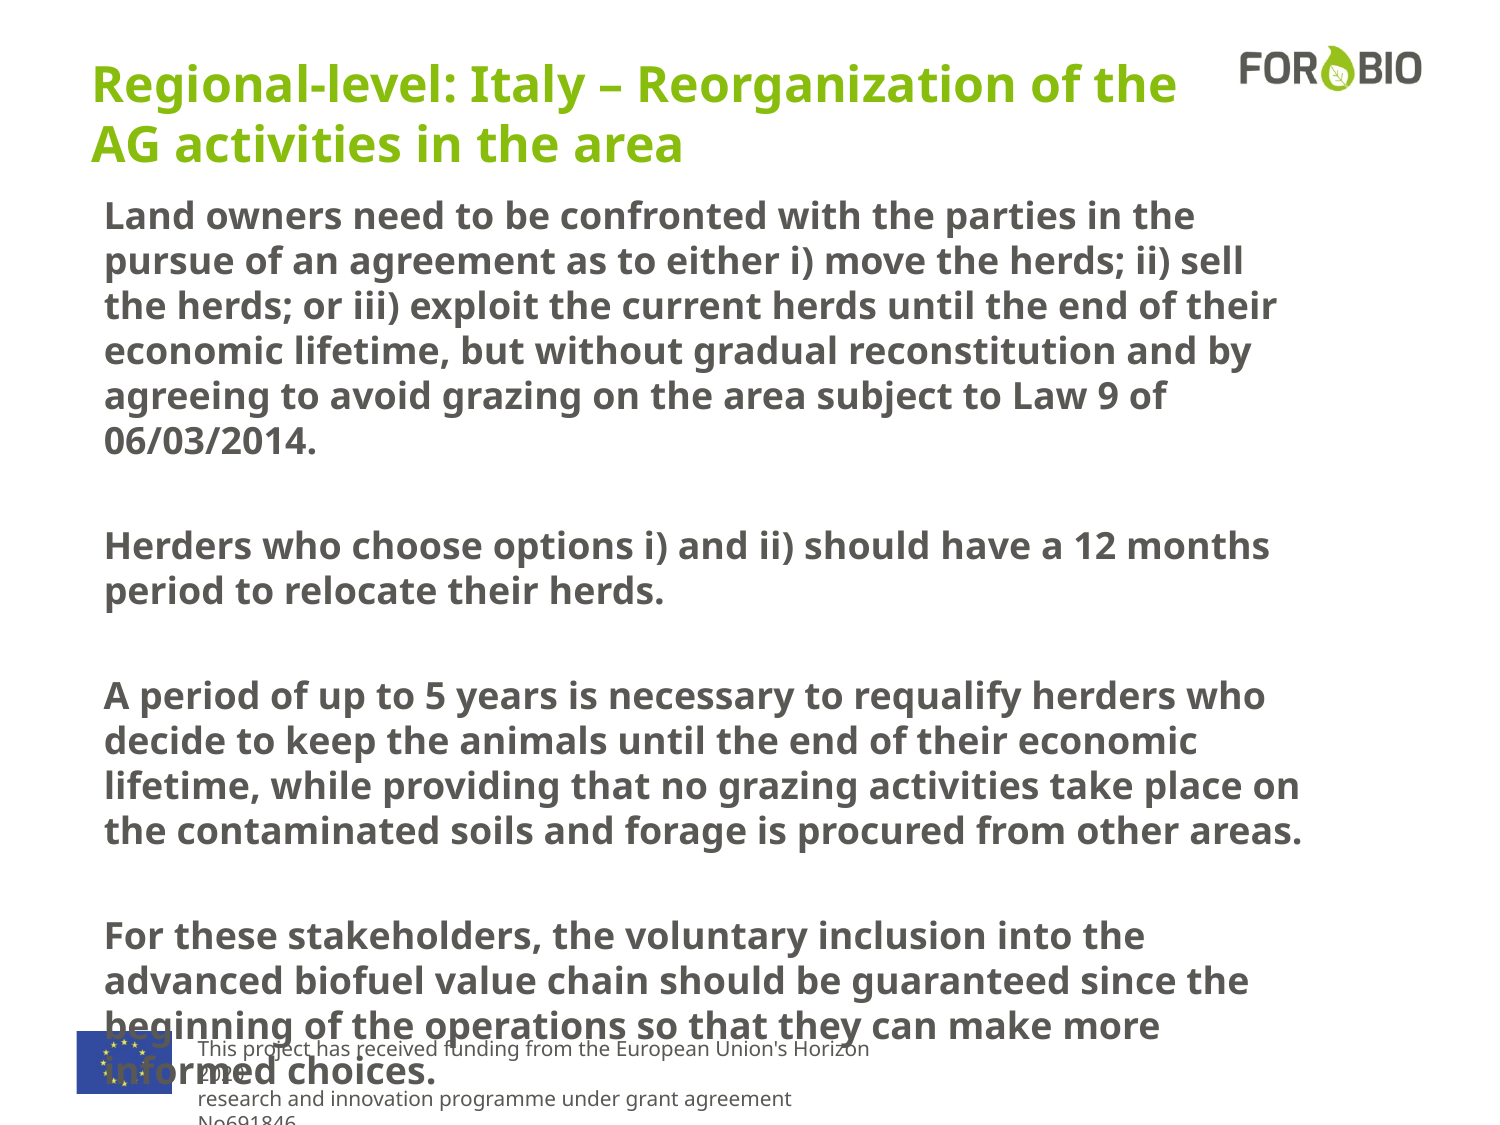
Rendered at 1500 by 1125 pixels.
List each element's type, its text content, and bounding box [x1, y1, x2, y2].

list Land owners need to be confronted with the parties in the pursue of an agreement as to either i) move the herds; ii) sell the herds; or iii) exploit the current herds until the end of their economic lifetime, but without gradual reconstitution and by agreeing to avoid grazing on the area subject to Law 9 of 06/03/2014. Herders who choose options i) and ii) should have a 12 months period to relocate their herds. A period of up to 5 years is necessary to requalify herders who decide to keep the animals until the end of their economic lifetime, while providing that no grazing activities take place on the contaminated soils and forage is procured from other areas. For these stakeholders, the voluntary inclusion into the advanced biofuel value chain should be guaranteed since the beginning of the operations so that they can make more informed choices. [88, 184, 1329, 905]
picture [1235, 23, 1473, 114]
title Regional-level: Italy – Reorganization of the AG activities in the area [76, 0, 1235, 225]
picture [76, 1031, 172, 1094]
